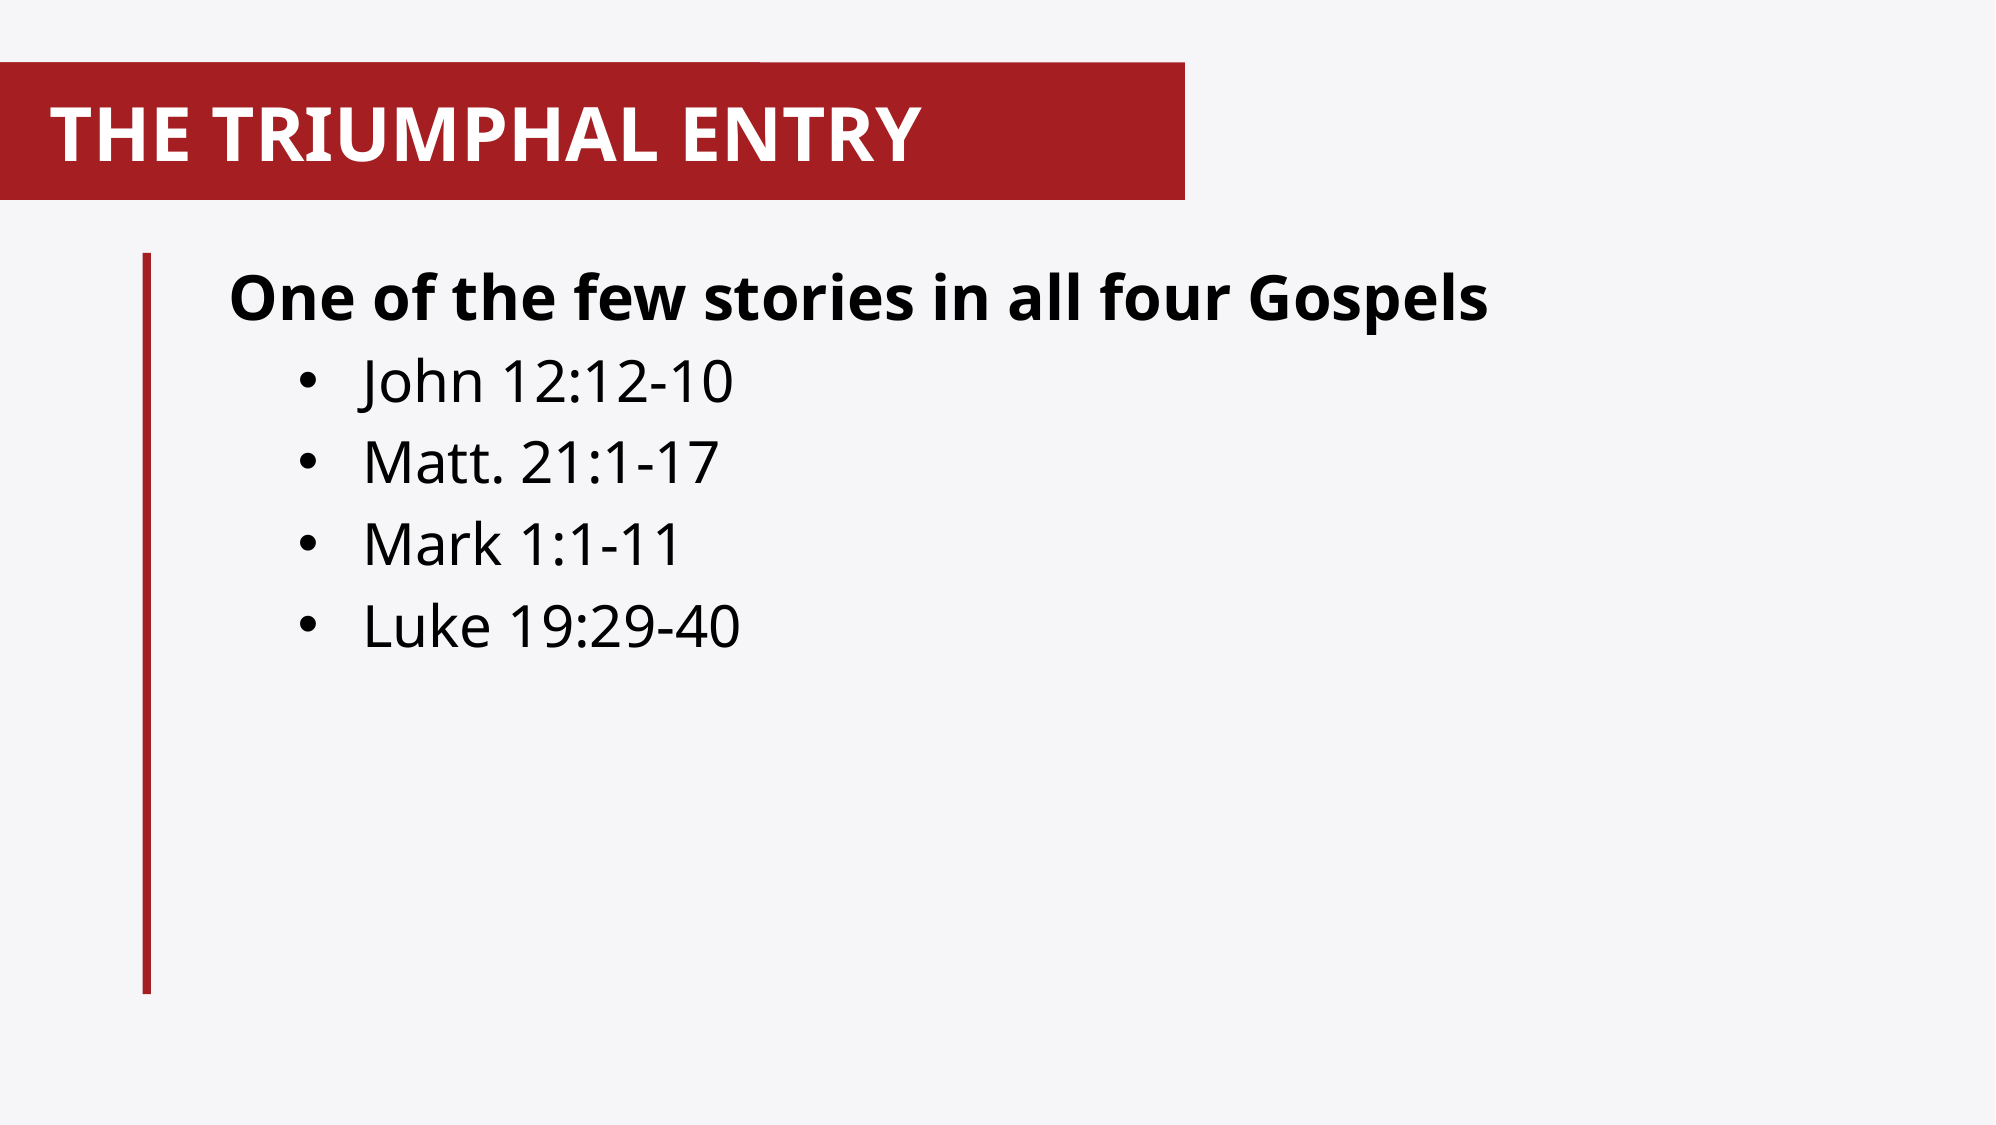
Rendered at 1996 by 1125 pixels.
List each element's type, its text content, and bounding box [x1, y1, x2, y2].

title THE TRIUMPHAL ENTRY [0, 62, 1185, 200]
subtitle One of the few stories in all four Gospels John 12:12-10 Matt. 21:1-17 Mark 1:1-11 Luke 19:29-40 [197, 249, 1885, 1125]
